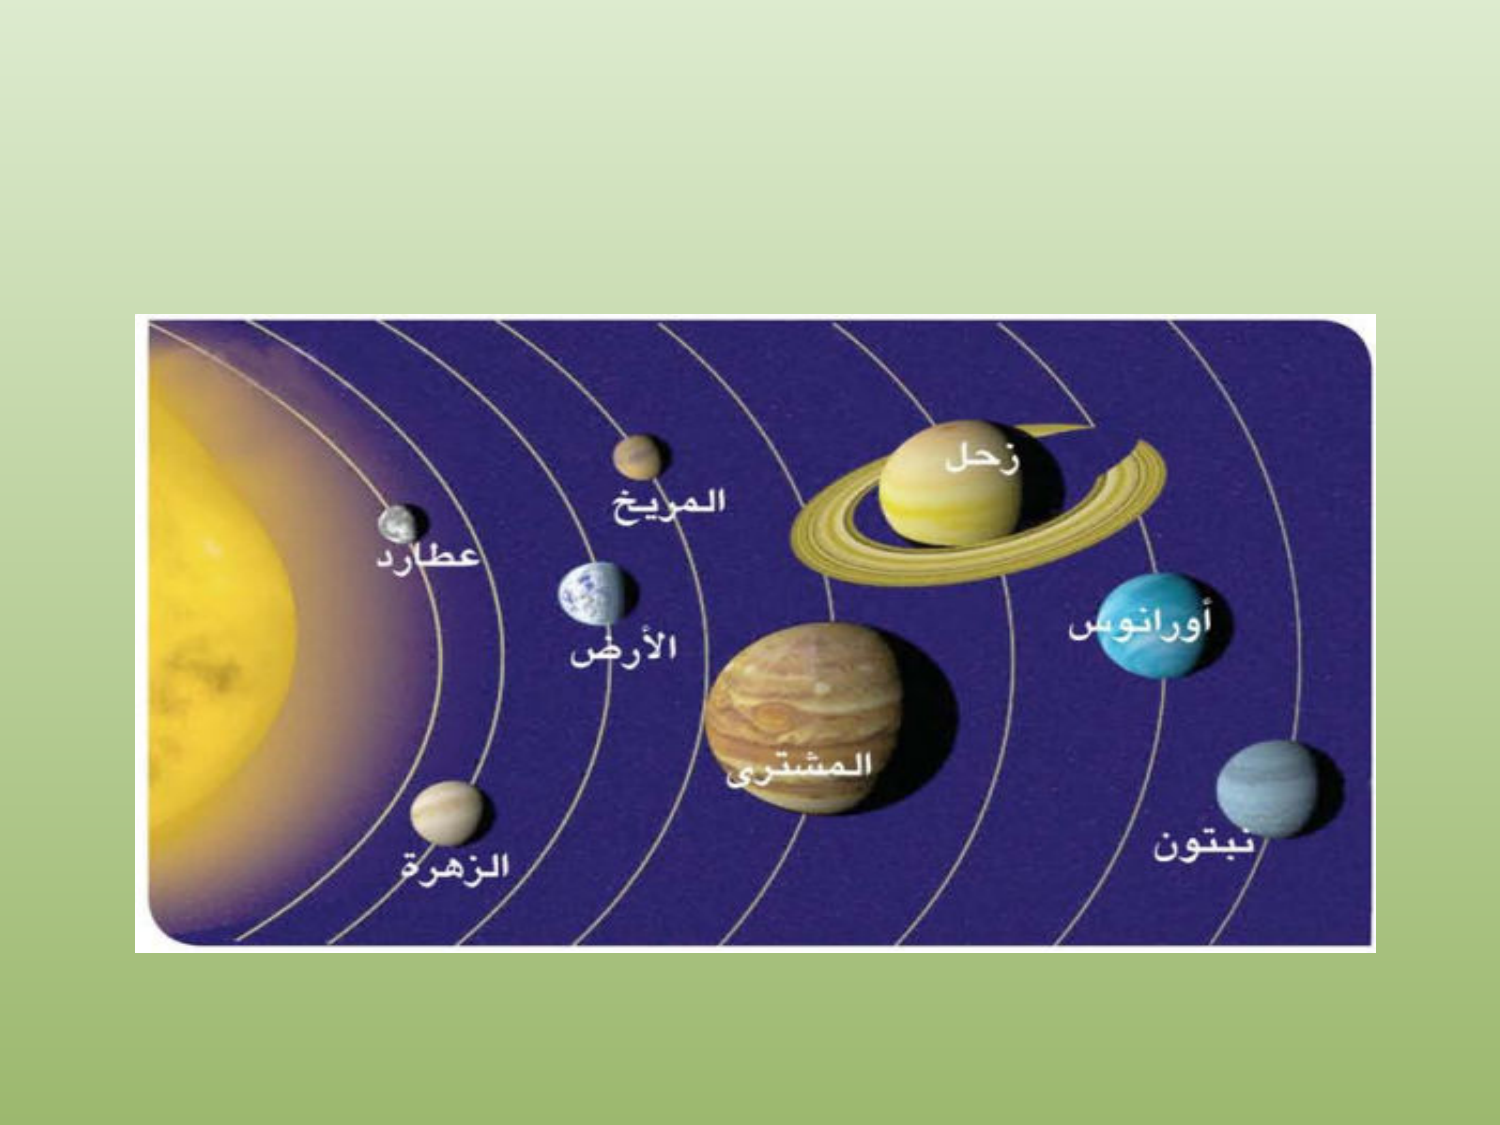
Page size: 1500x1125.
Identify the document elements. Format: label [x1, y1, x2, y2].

list [135, 314, 1377, 953]
